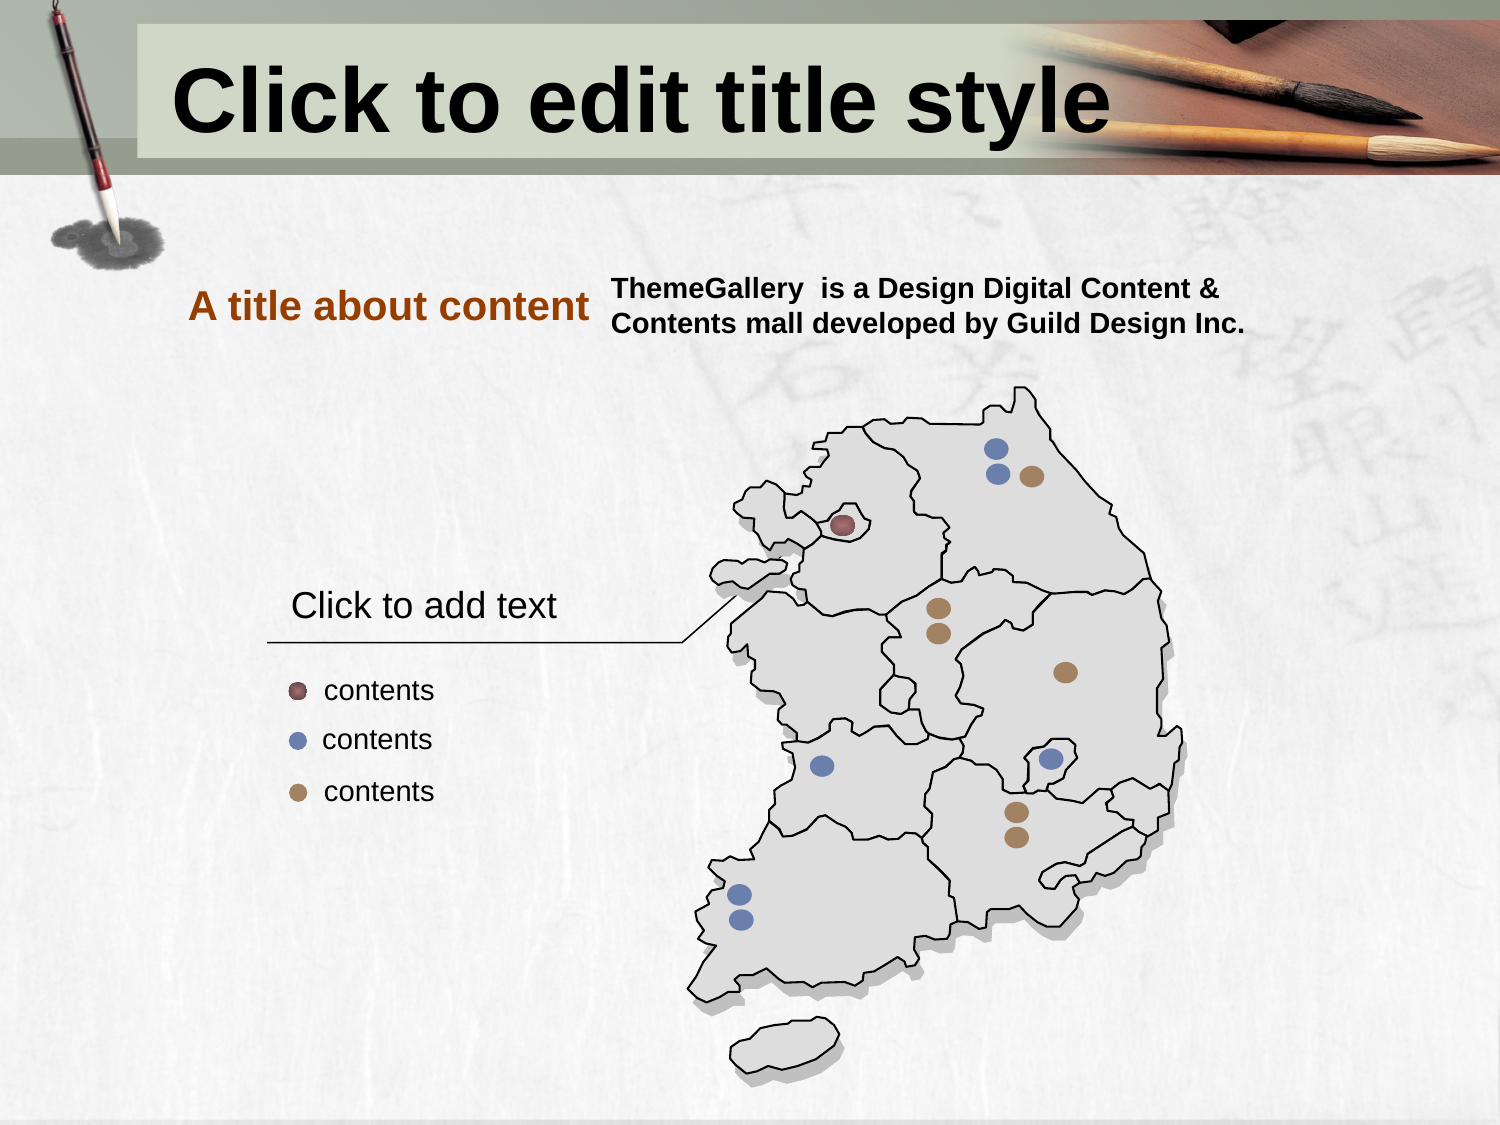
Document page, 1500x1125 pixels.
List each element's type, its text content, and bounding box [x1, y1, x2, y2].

text_box contents [309, 764, 450, 815]
picture [0, 0, 1500, 1125]
text_box [289, 783, 308, 802]
text_box Click to add text [276, 574, 573, 634]
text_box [687, 387, 1188, 1088]
text_box [267, 558, 682, 643]
text_box [288, 731, 307, 751]
text_box [288, 682, 308, 701]
text_box contents [309, 663, 450, 714]
text_box contents [307, 713, 448, 763]
title Click to edit title style [156, 39, 1432, 153]
text_box A title about content [110, 271, 668, 336]
text_box ThemeGallery is a Design Digital Content & Contents mall developed by Guild Design Inc. [596, 262, 1299, 348]
